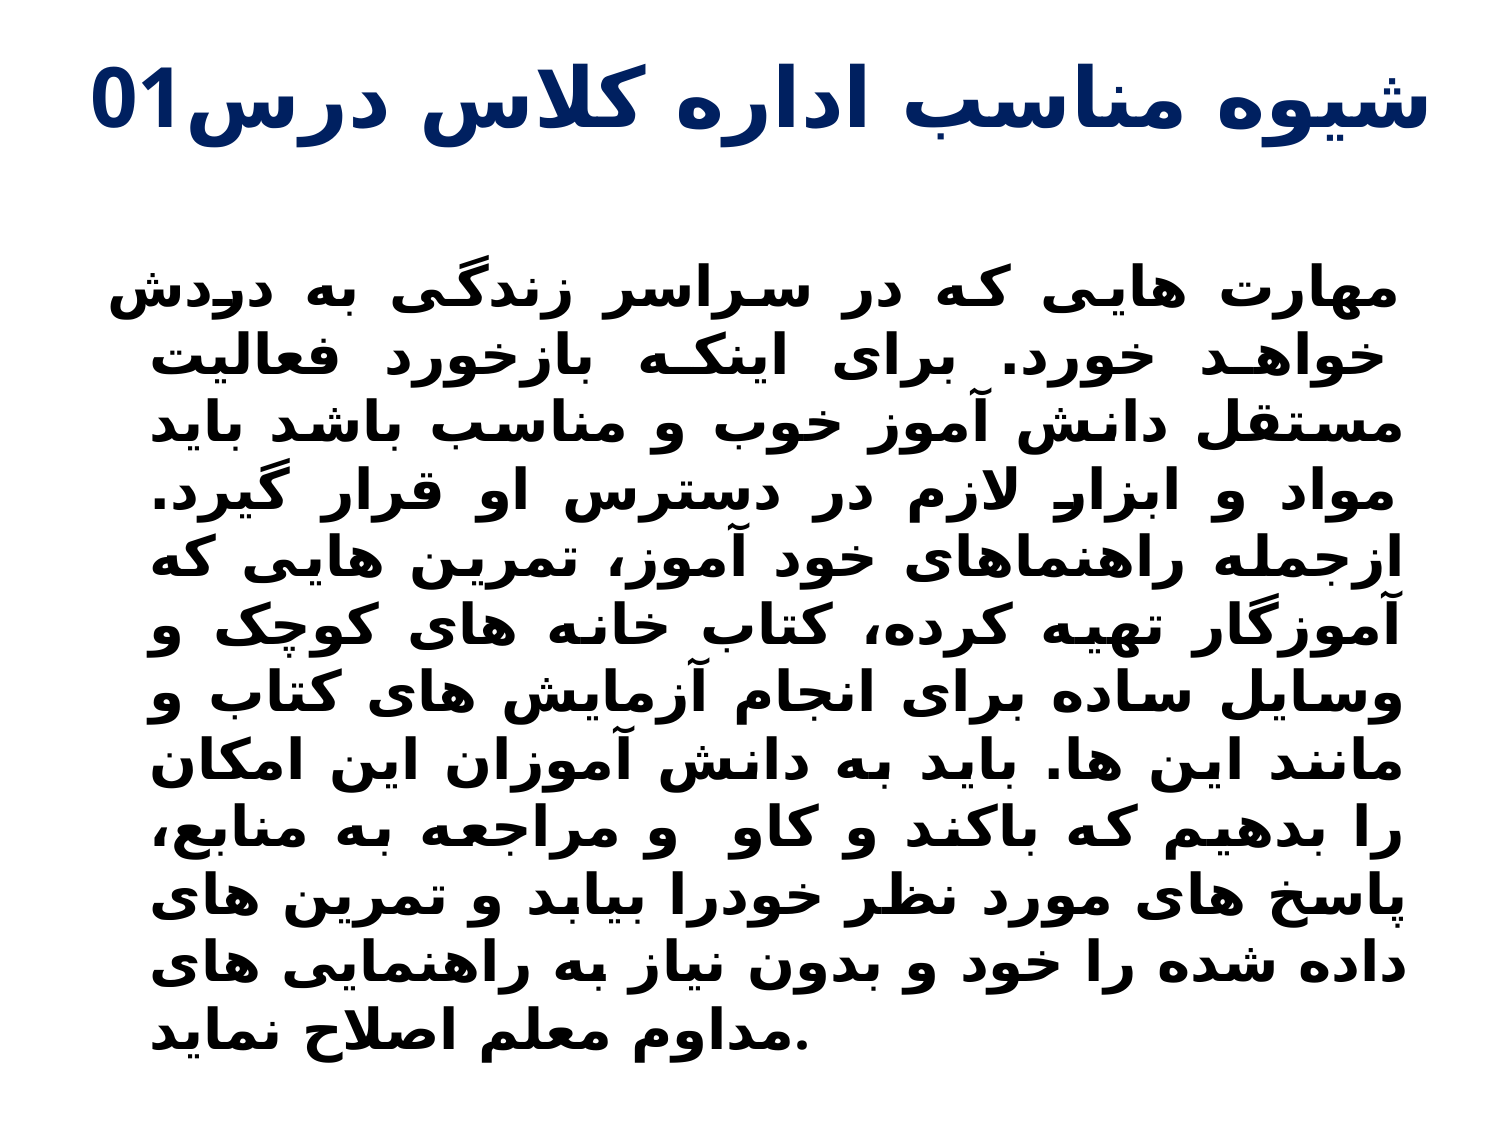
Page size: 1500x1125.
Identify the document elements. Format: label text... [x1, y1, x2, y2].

list مهارت هایی که در سراسر زندگی به دردش خواهد خورد. برای اینکه بازخورد فعالیت مستقل دانش آموز خوب و مناسب باشد باید مواد و ابزار لازم در دسترس او قرار گیرد. ازجمله راهنماهای خود آموز، تمرین هایی که آموزگار تهیه کرده، کتاب خانه های کوچک و وسایل ساده برای انجام آزمایش های کتاب و مانند این ها. باید به دانش آموزان این امکان را بدهیم که باکند و کاو و مراجعه به منابع، پاسخ های مورد نظر خودرا بیابد و تمرین های داده شده را خود و بدون نیاز به راهنمایی های مداوم معلم اصلاح نماید. [75, 243, 1425, 986]
title 01شیوه مناسب اداره کلاس درس [50, 24, 1475, 163]
